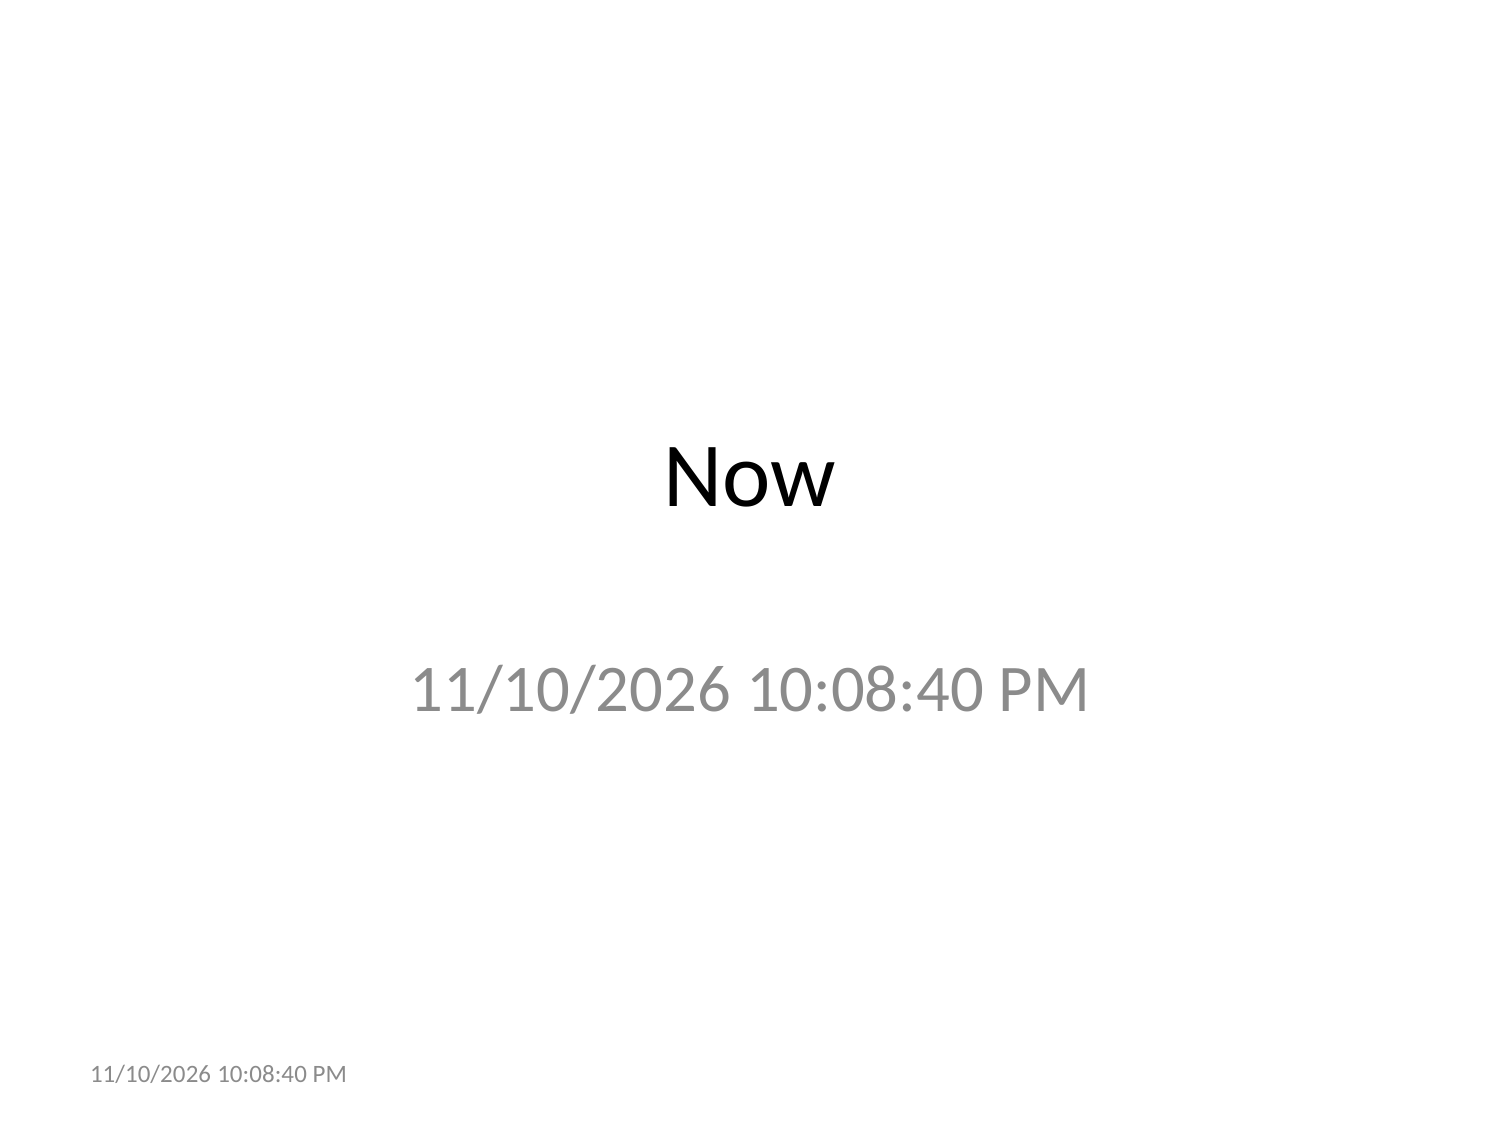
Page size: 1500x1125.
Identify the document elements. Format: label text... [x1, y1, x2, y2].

title Now [112, 349, 1388, 591]
subtitle 2011-12-19 10:20:04 AM [225, 637, 1275, 925]
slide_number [75, 1042, 425, 1103]
